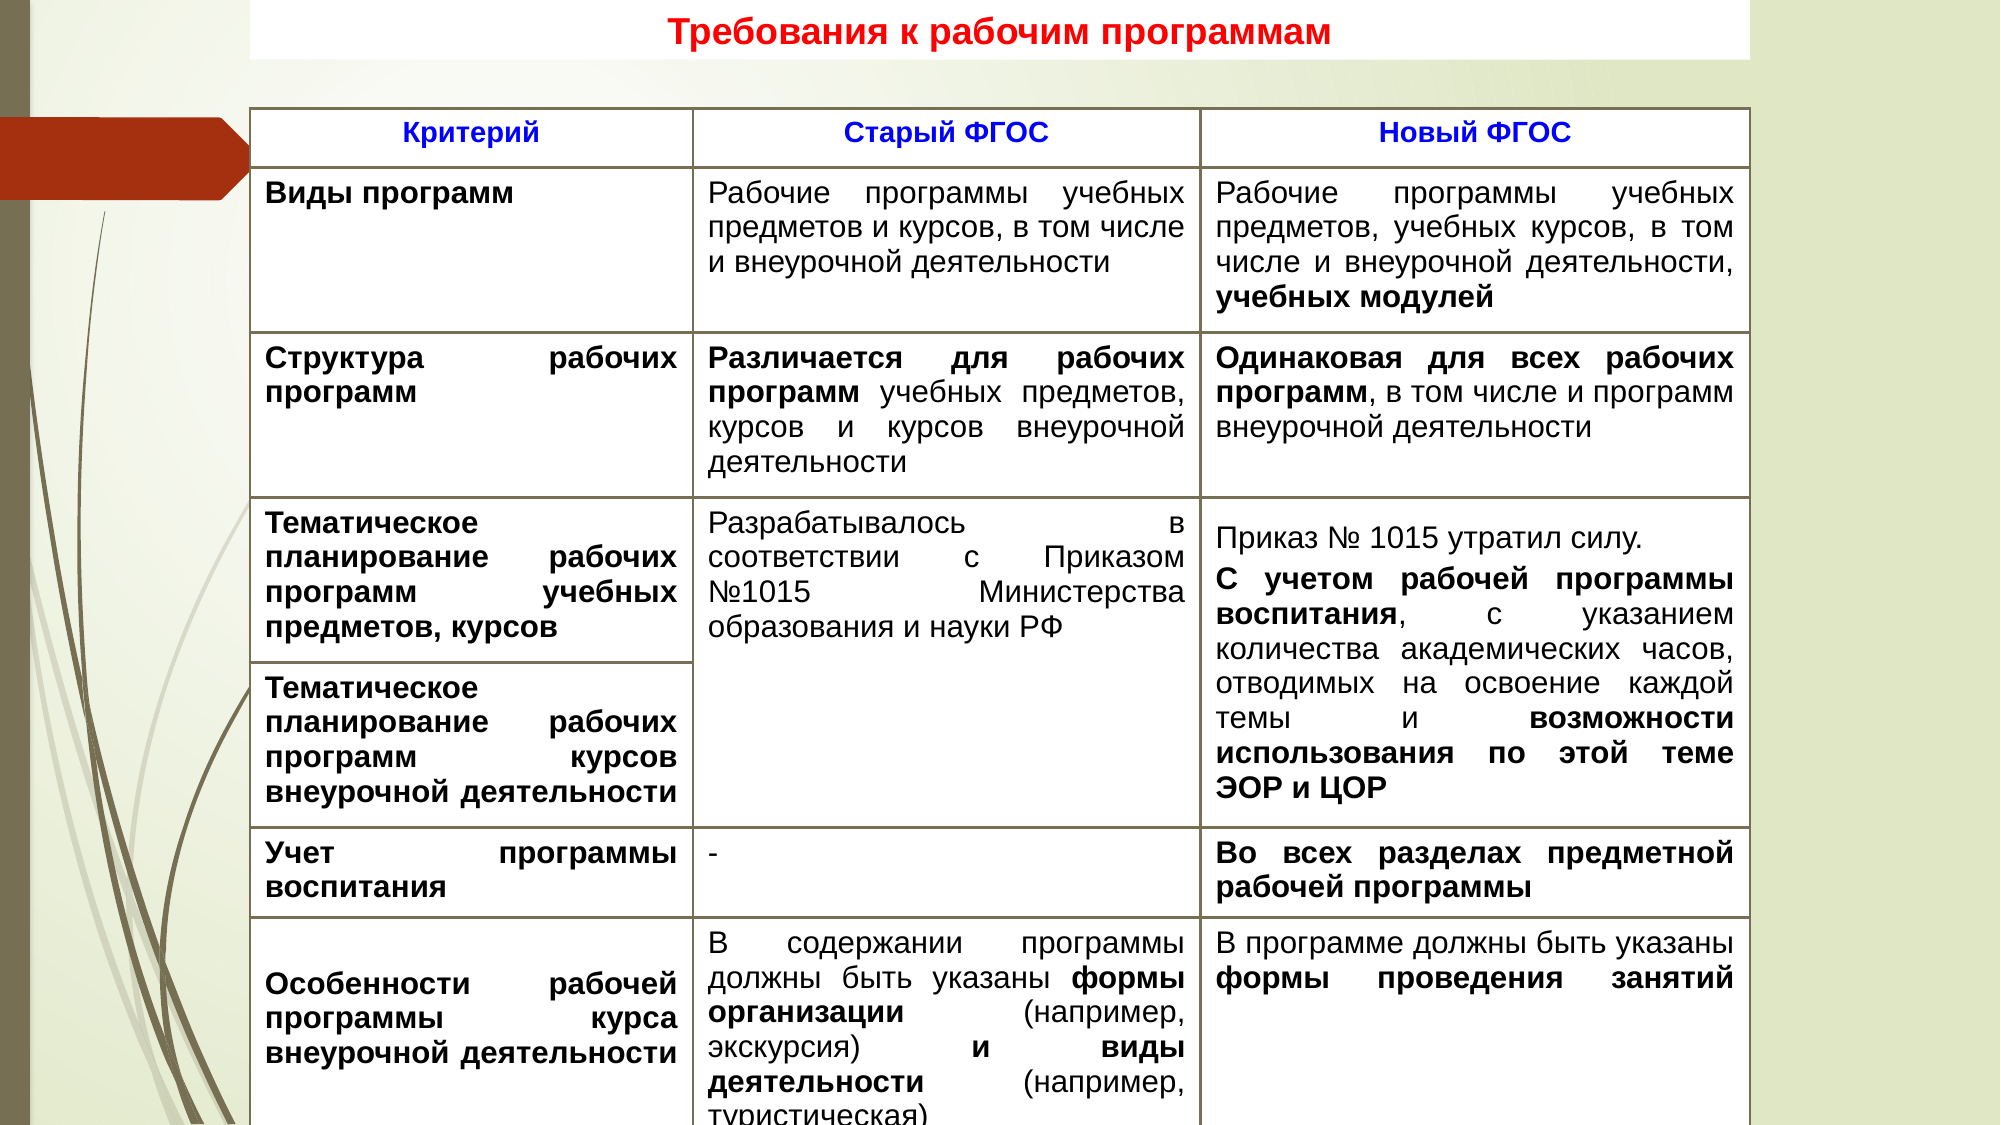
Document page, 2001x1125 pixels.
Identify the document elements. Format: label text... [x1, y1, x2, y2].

table_cell Приказ № 1015 утратил силу. С учетом рабочей программы воспитания, с указанием количества академических часов, отводимых на освоение каждой темы и возможности использования по этой теме ЭОР и ЦОР [1202, 499, 1749, 826]
table_header Старый ФГОС [694, 110, 1199, 166]
table_cell Рабочие программы учебных предметов и курсов, в том числе и внеурочной деятельности [694, 169, 1199, 331]
table_cell Рабочие программы учебных предметов, учебных курсов, в том числе и внеурочной деятельности, учебных модулей [1202, 169, 1749, 331]
table_cell - [694, 829, 1199, 916]
table_cell Виды программ [251, 169, 692, 331]
table_header Критерий [251, 110, 692, 166]
text_box Требования к рабочим программам [249, 0, 1750, 60]
table_header Новый ФГОС [1202, 110, 1749, 166]
table_cell Тематическое планирование рабочих программ учебных предметов, курсов [251, 499, 692, 661]
table_cell Особенности рабочей программы курса внеурочной деятельности [251, 919, 692, 1125]
table_cell Одинаковая для всех рабочих программ, в том числе и программ внеурочной деятельности [1202, 334, 1749, 496]
table_cell Учет программы воспитания [251, 829, 692, 916]
table_cell В программе должны быть указаны формы проведения занятий [1202, 919, 1749, 1125]
table_cell Разрабатывалось в соответствии с Приказом №1015 Министерства образования и науки РФ [694, 499, 1199, 826]
table_cell Тематическое планирование рабочих программ курсов внеурочной деятельности [251, 664, 692, 826]
table_cell Различается для рабочих программ учебных предметов, курсов и курсов внеурочной деятельности [694, 334, 1199, 496]
table_cell Во всех разделах предметной рабочей программы [1202, 829, 1749, 916]
table_cell В содержании программы должны быть указаны формы организации (например, экскурсия) и виды деятельности (например, туристическая) [694, 919, 1199, 1125]
table_cell Структура рабочих программ [251, 334, 692, 496]
